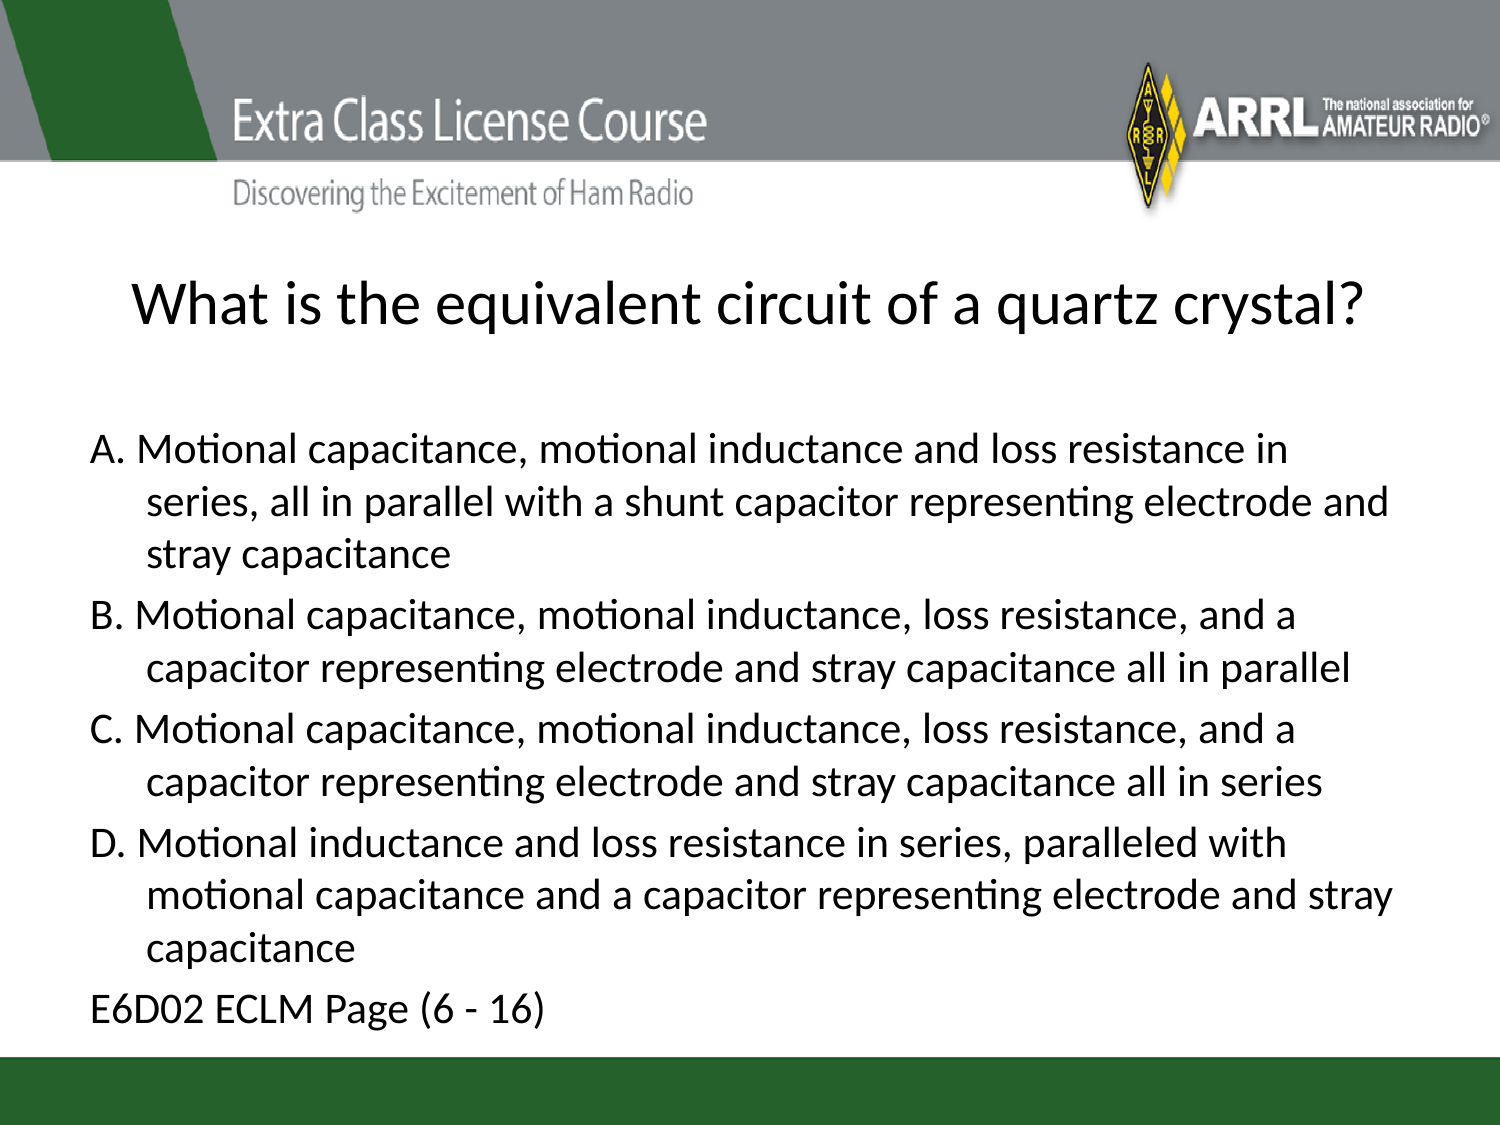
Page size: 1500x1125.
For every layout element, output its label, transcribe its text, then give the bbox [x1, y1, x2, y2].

picture [0, 0, 1500, 1125]
list A. Motional capacitance, motional inductance and loss resistance in series, all in parallel with a shunt capacitor representing electrode and stray capacitance B. Motional capacitance, motional inductance, loss resistance, and a capacitor representing electrode and stray capacitance all in parallel C. Motional capacitance, motional inductance, loss resistance, and a capacitor representing electrode and stray capacitance all in series D. Motional inductance and loss resistance in series, paralleled with motional capacitance and a capacitor representing electrode and stray capacitance E6D02 ECLM Page (6 - 16) [75, 412, 1425, 930]
title What is the equivalent circuit of a quartz crystal? [75, 254, 1425, 412]
